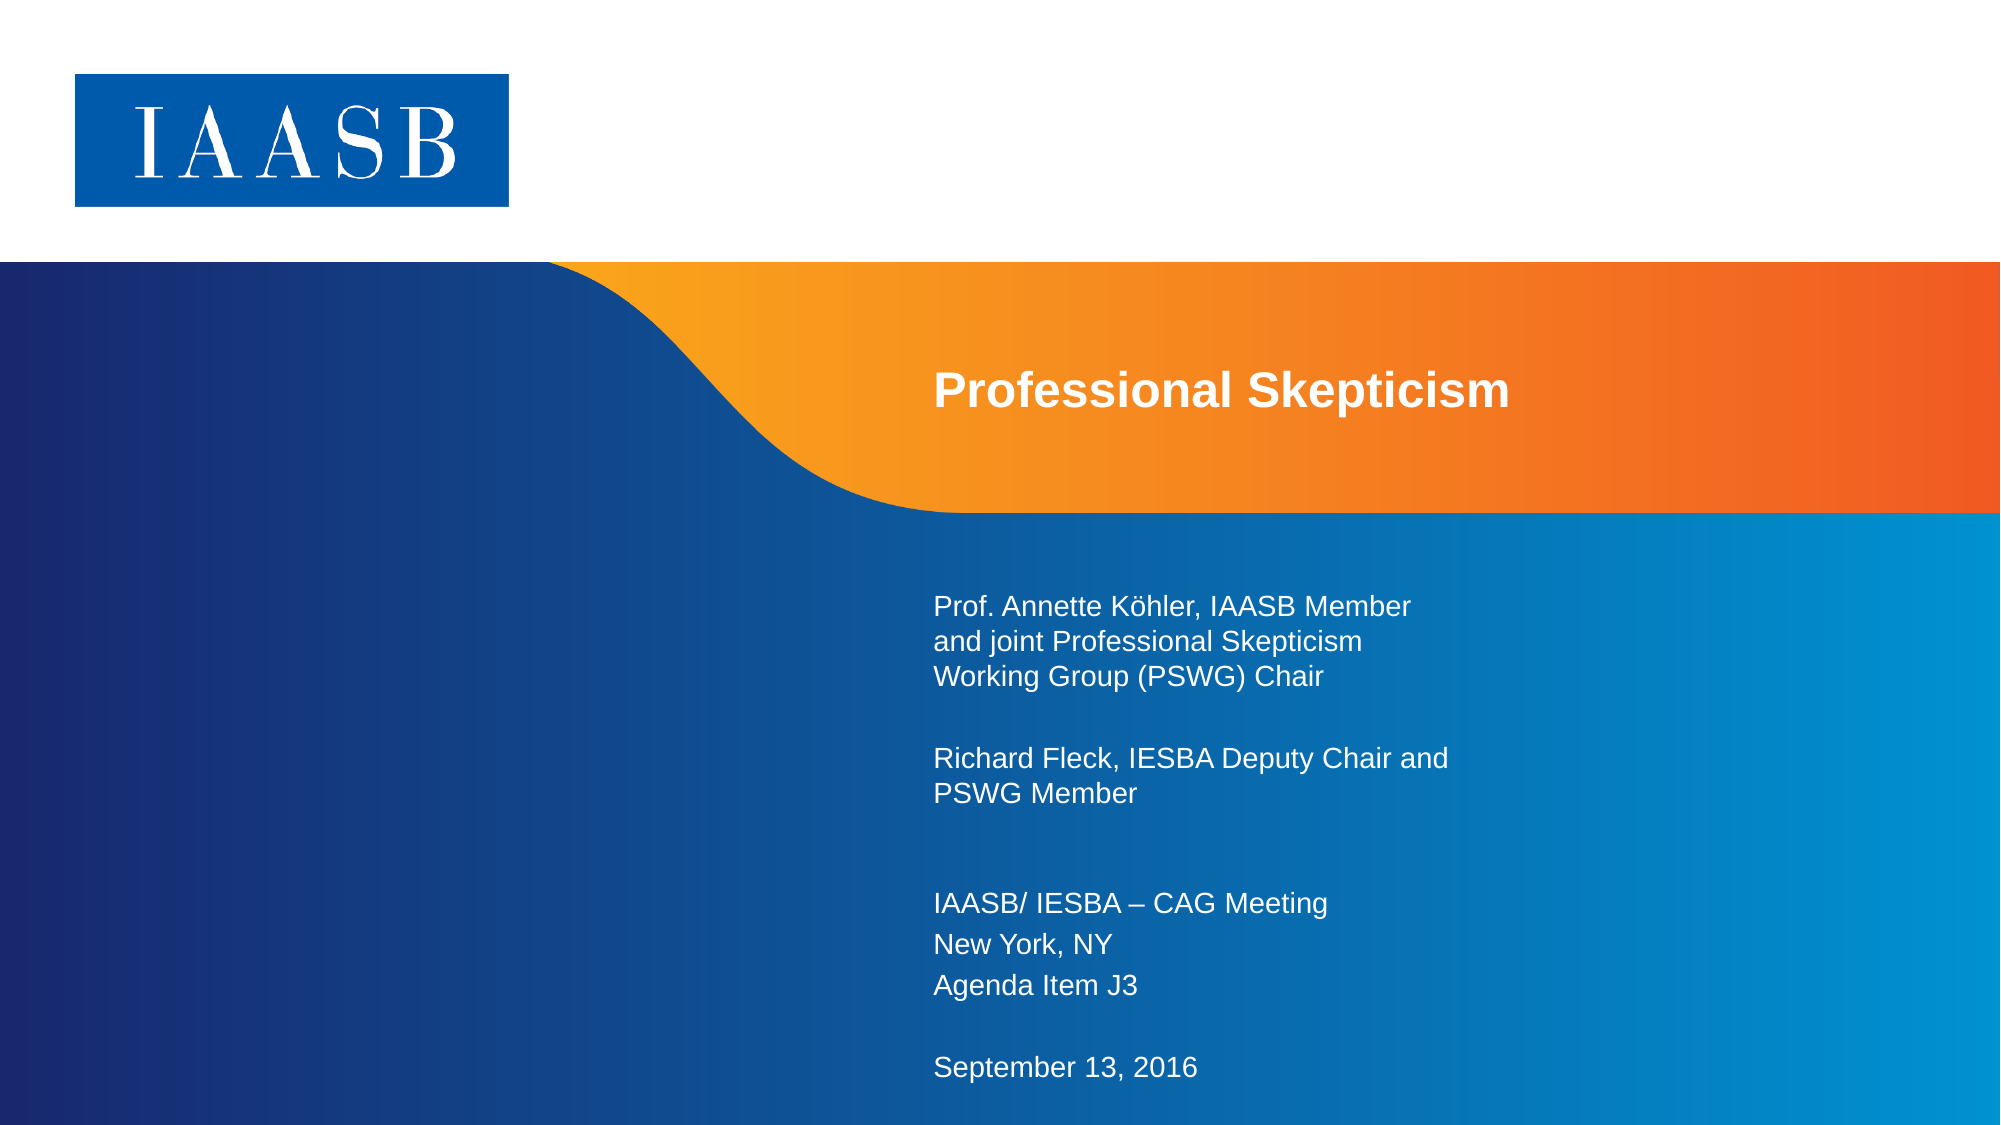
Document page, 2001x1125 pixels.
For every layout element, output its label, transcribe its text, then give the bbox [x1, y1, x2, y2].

title Professional Skepticism [933, 305, 1950, 469]
subtitle Prof. Annette Köhler, IAASB Member and joint Professional Skepticism Working Group (PSWG) Chair Richard Fleck, IESBA Deputy Chair and PSWG Member IAASB/ IESBA – CAG Meeting New York, NY Agenda Item J3 September 13, 2016 [933, 587, 1450, 963]
picture [549, 262, 2000, 513]
picture [75, 74, 509, 207]
